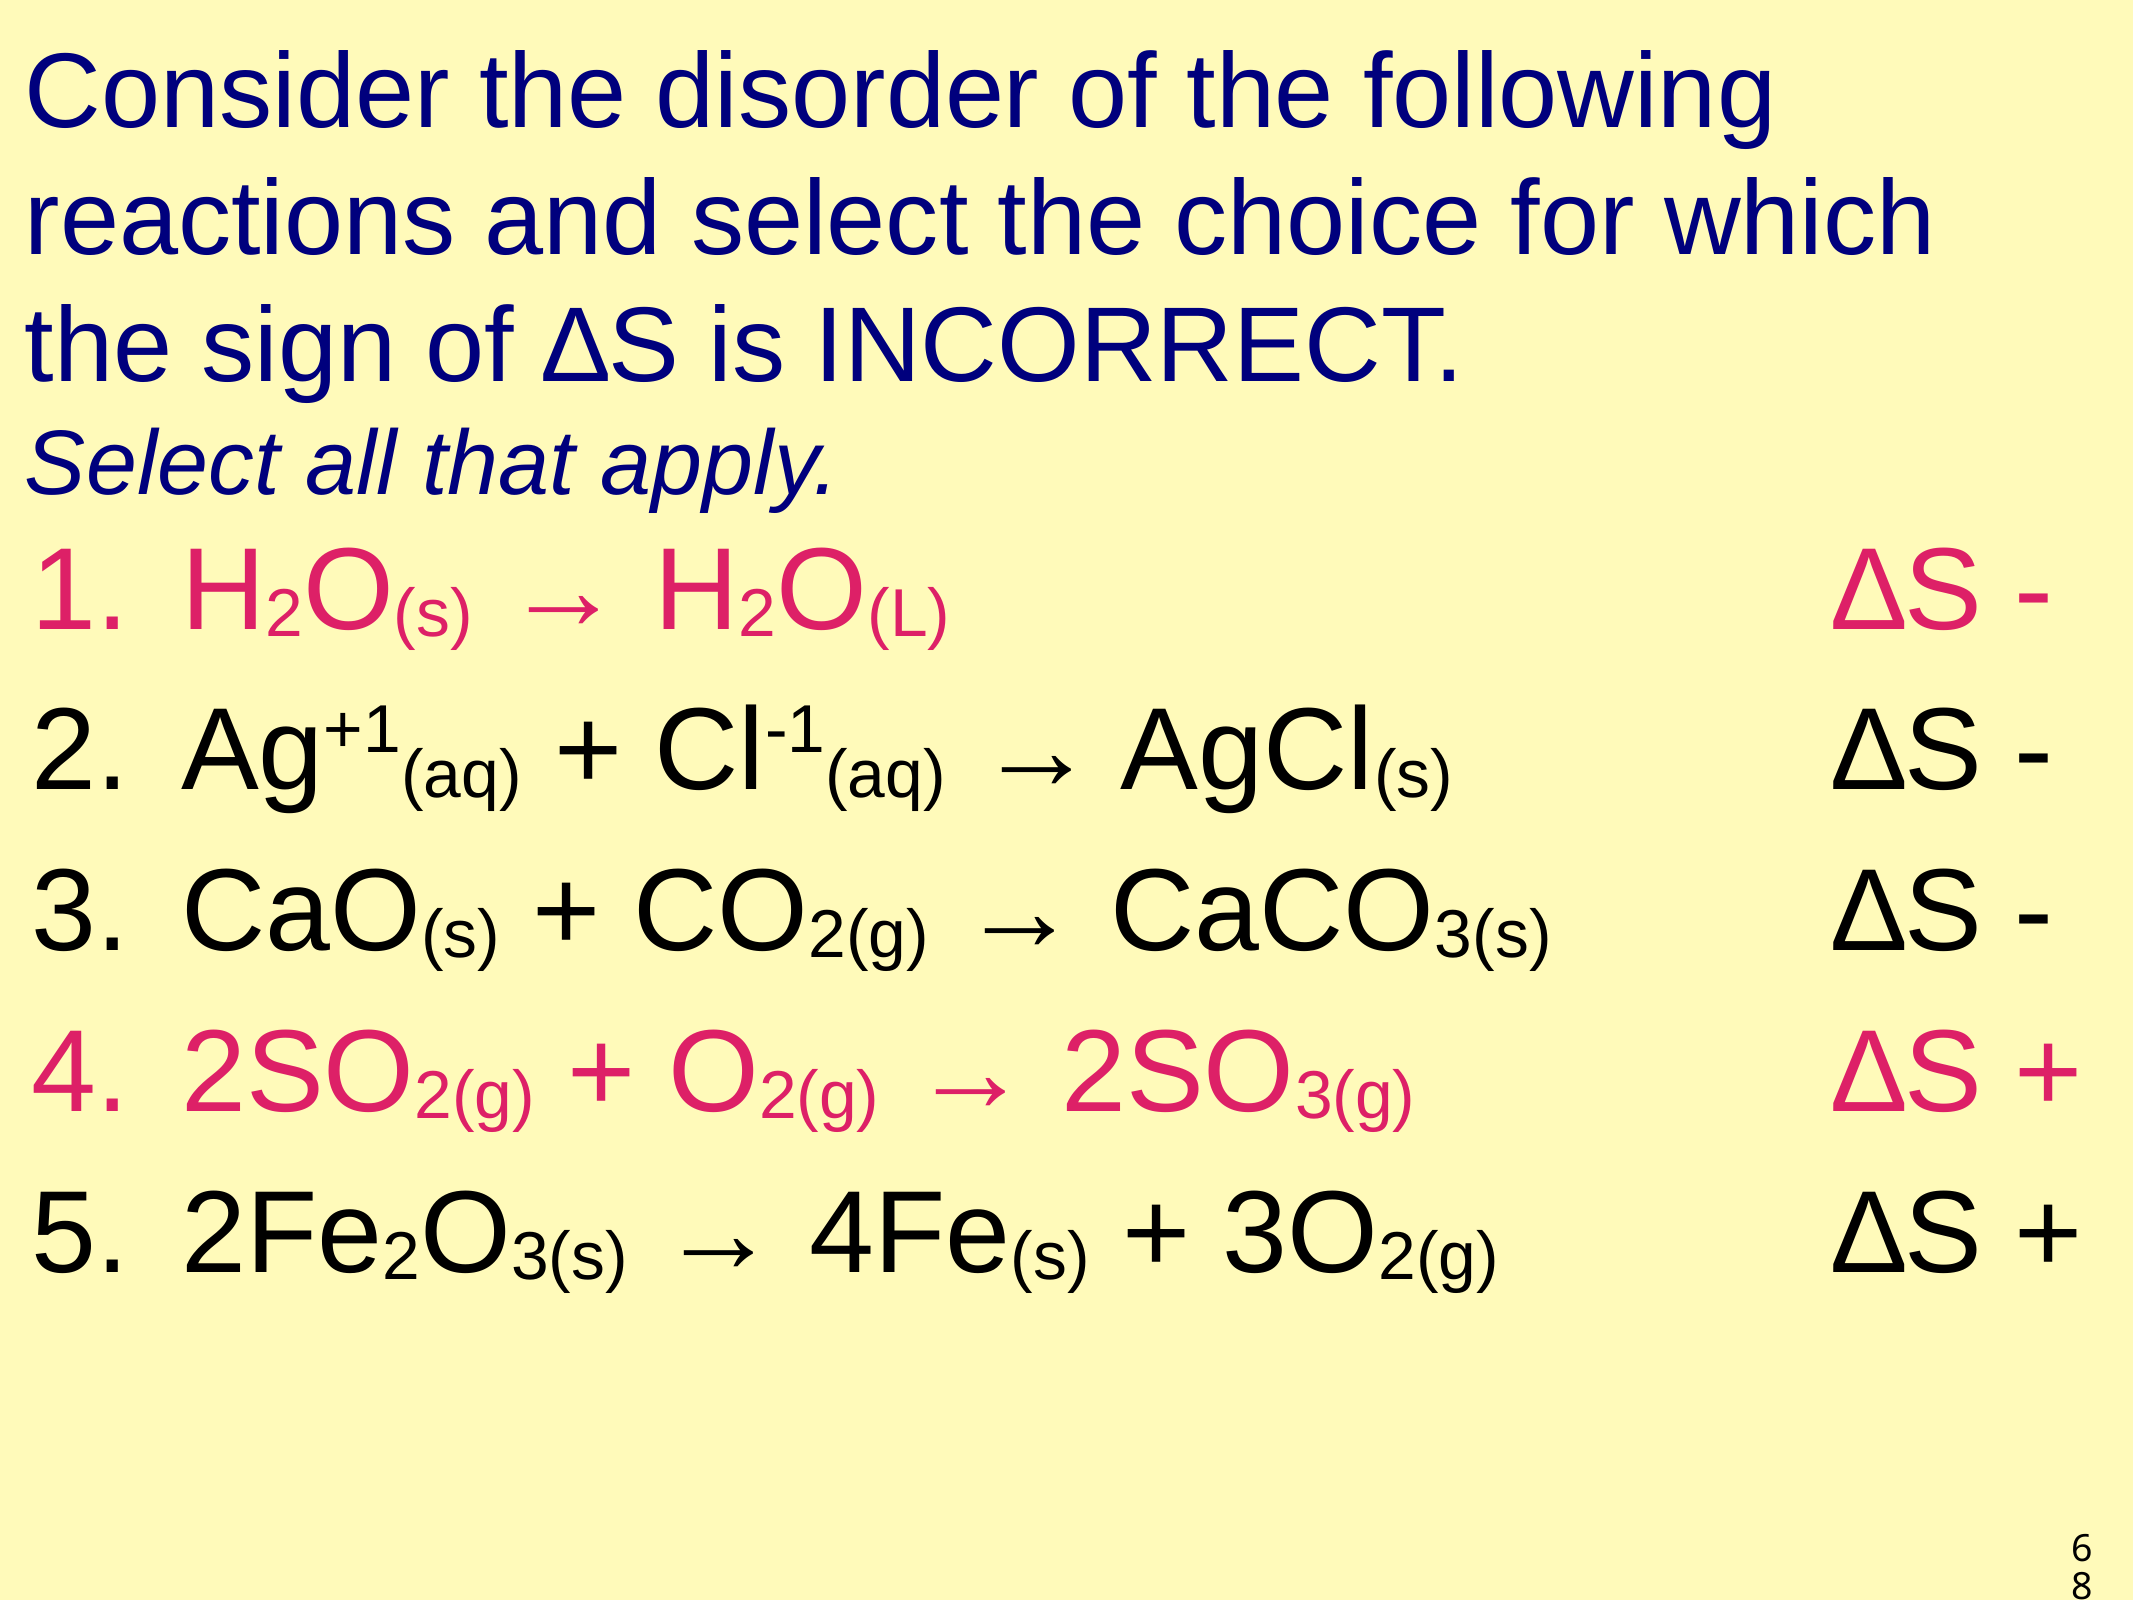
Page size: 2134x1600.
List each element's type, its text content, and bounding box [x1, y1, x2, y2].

slide_number 68 [2055, 1549, 2113, 1578]
list H2O(s) → H2O(L) ∆S - Ag+1(aq) + Cl-1(aq) → AgCl(s) ∆S - CaO(s) + CO2(g) → CaCO3(s) ∆S - 2SO2(g) + O2(g) → 2SO3(g) ∆S + 2Fe2O3(s) → 4Fe(s) + 3O2(g) ∆S + [30, 511, 2113, 1549]
title Consider the disorder of the following reactions and select the choice for which the sign of ∆S is INCORRECT. Select all that apply. [24, 20, 2107, 543]
